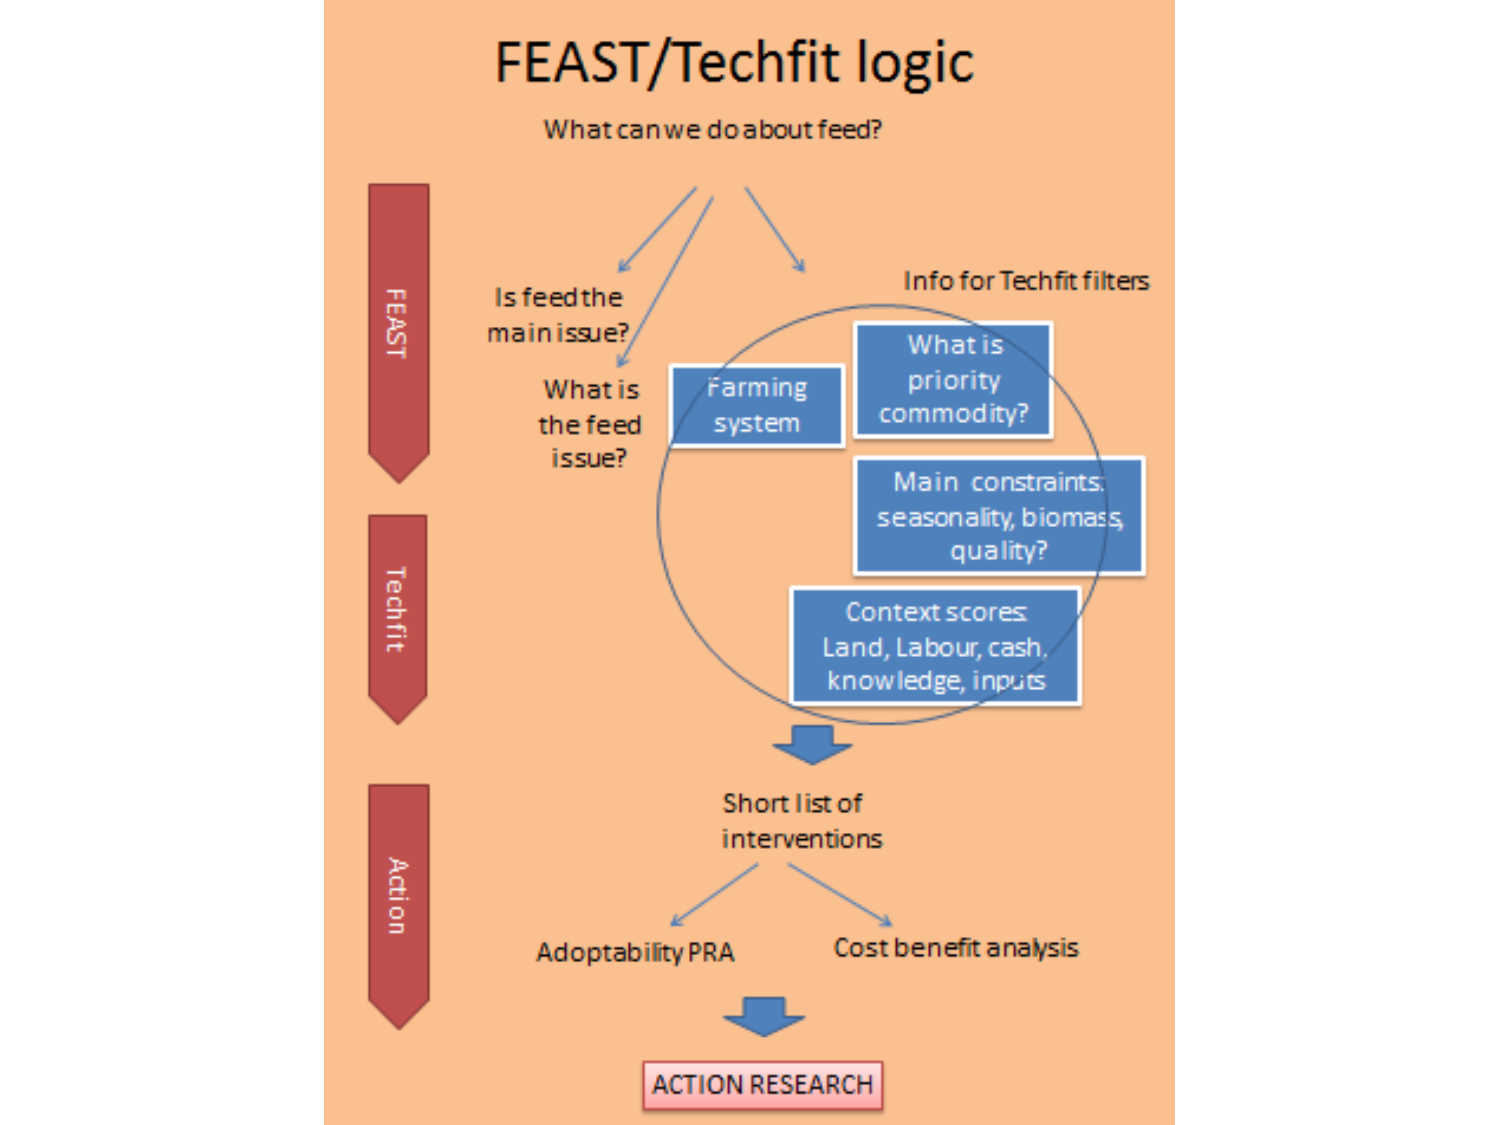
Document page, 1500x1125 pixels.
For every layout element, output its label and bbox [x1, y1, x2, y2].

picture [324, 0, 1176, 1125]
